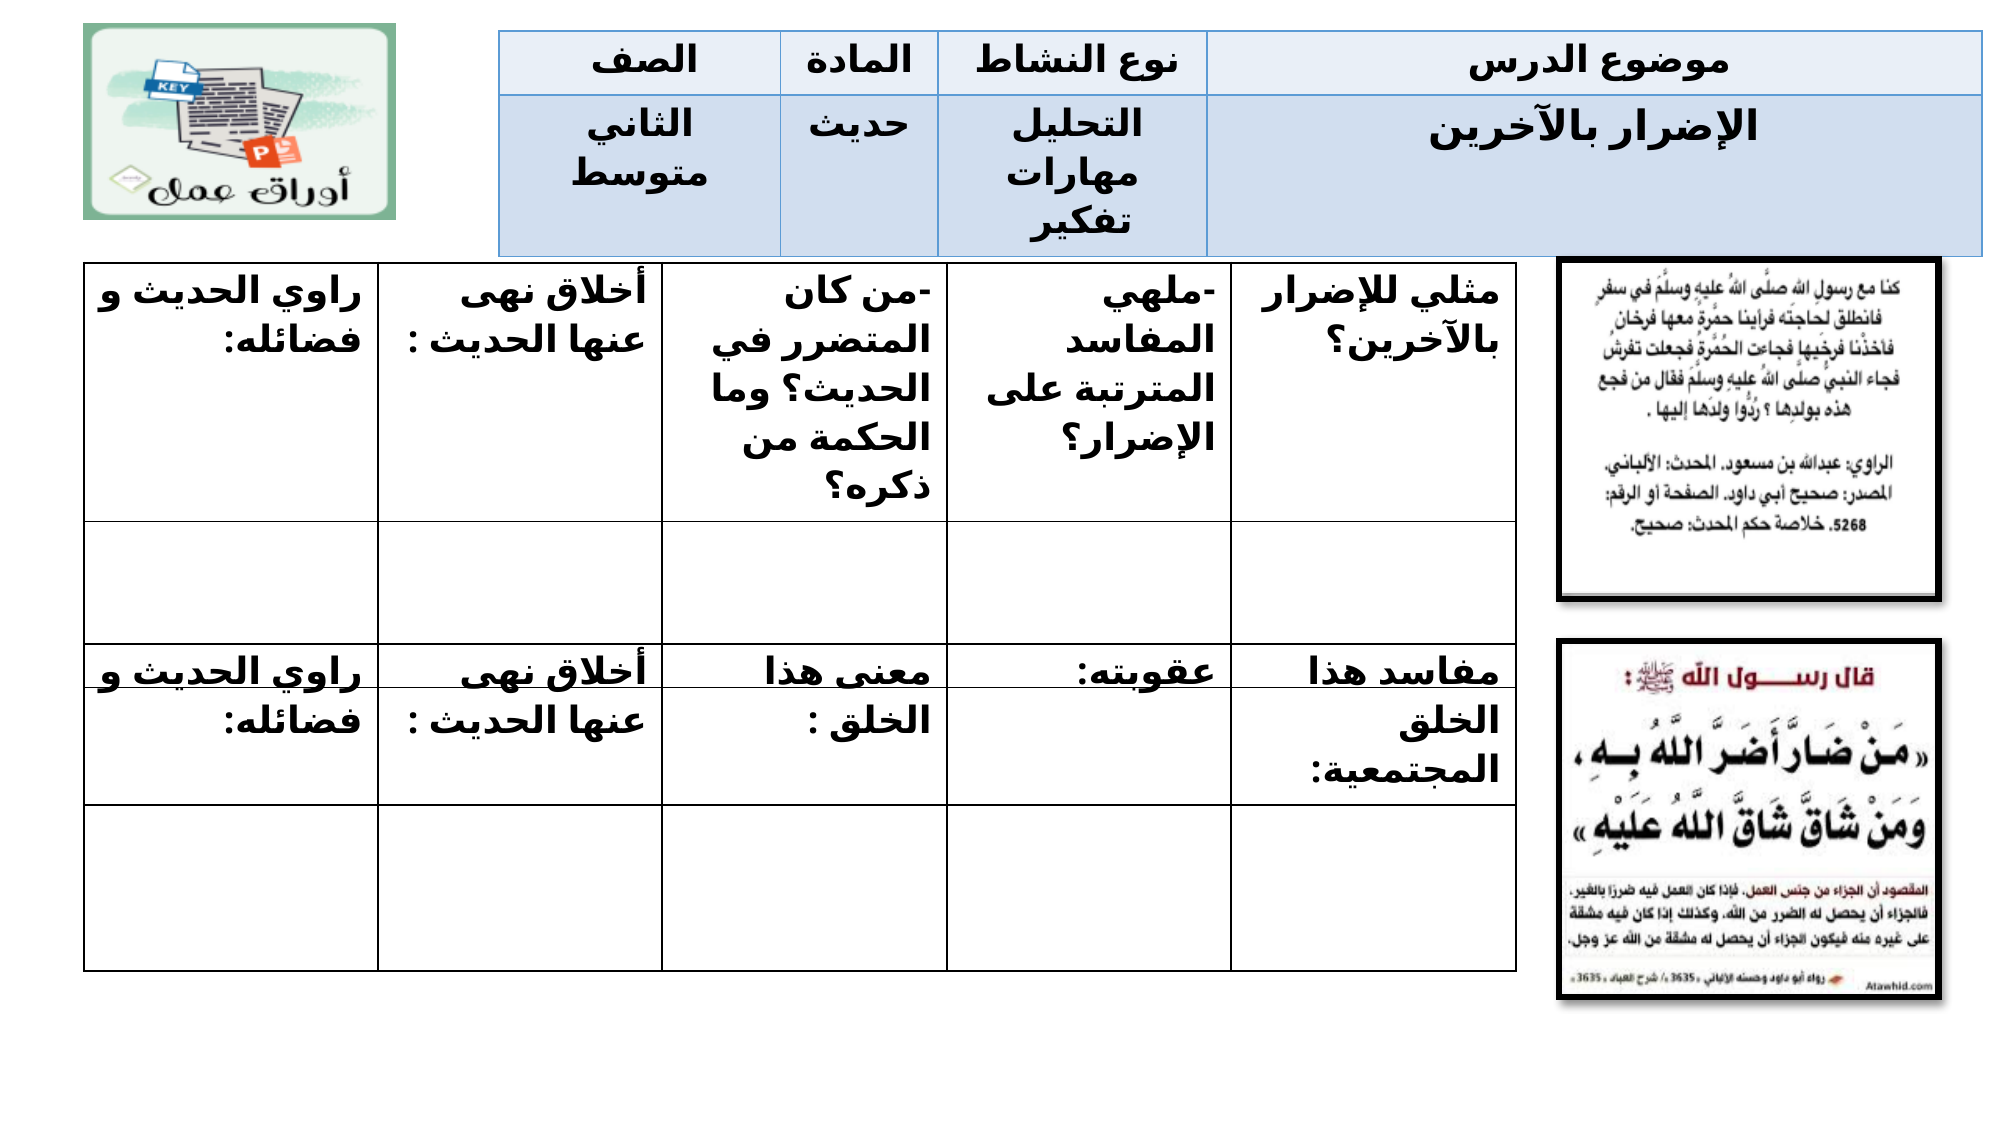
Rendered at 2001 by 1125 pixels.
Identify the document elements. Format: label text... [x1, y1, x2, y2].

table_header معنى هذا الخلق : [663, 645, 946, 804]
table_cell التحليل مهارات تفكير [939, 96, 1206, 256]
table_cell [379, 806, 661, 970]
table_header عقوبته: [948, 645, 1230, 804]
table_cell [663, 806, 946, 970]
table_cell الإضرار بالآخرين [1208, 96, 1981, 256]
table_cell حديث [781, 96, 937, 256]
picture [1562, 643, 1936, 995]
table_cell [948, 806, 1230, 970]
table_header مثلي للإضرار بالآخرين؟ [1232, 264, 1515, 521]
picture [1562, 262, 1936, 597]
table_cell [379, 522, 661, 643]
table_header أخلاق نهى عنها الحديث : [379, 645, 661, 804]
table_header أخلاق نهى عنها الحديث : [379, 264, 661, 521]
table_header راوي الحديث و فضائله: [85, 645, 377, 804]
table_header -ملهي المفاسد المترتبة على الإضرار؟ [948, 264, 1230, 521]
table_header راوي الحديث و فضائله: [85, 264, 377, 521]
table_cell [948, 522, 1230, 643]
table_header مفاسد هذا الخلق المجتمعية: [1232, 645, 1515, 804]
table_cell [1232, 806, 1515, 970]
table_cell [85, 806, 377, 970]
table_header الصف [500, 32, 780, 94]
table_header -من كان المتضرر في الحديث؟ وما الحكمة من ذكره؟ [663, 264, 946, 521]
table_cell [663, 522, 946, 643]
table_header المادة [781, 32, 937, 94]
table_cell الثاني متوسط [500, 96, 780, 256]
table_cell [1232, 522, 1515, 643]
table_header نوع النشاط [939, 32, 1206, 94]
table_cell [85, 522, 377, 643]
table_header موضوع الدرس [1208, 32, 1981, 94]
picture [83, 23, 396, 220]
